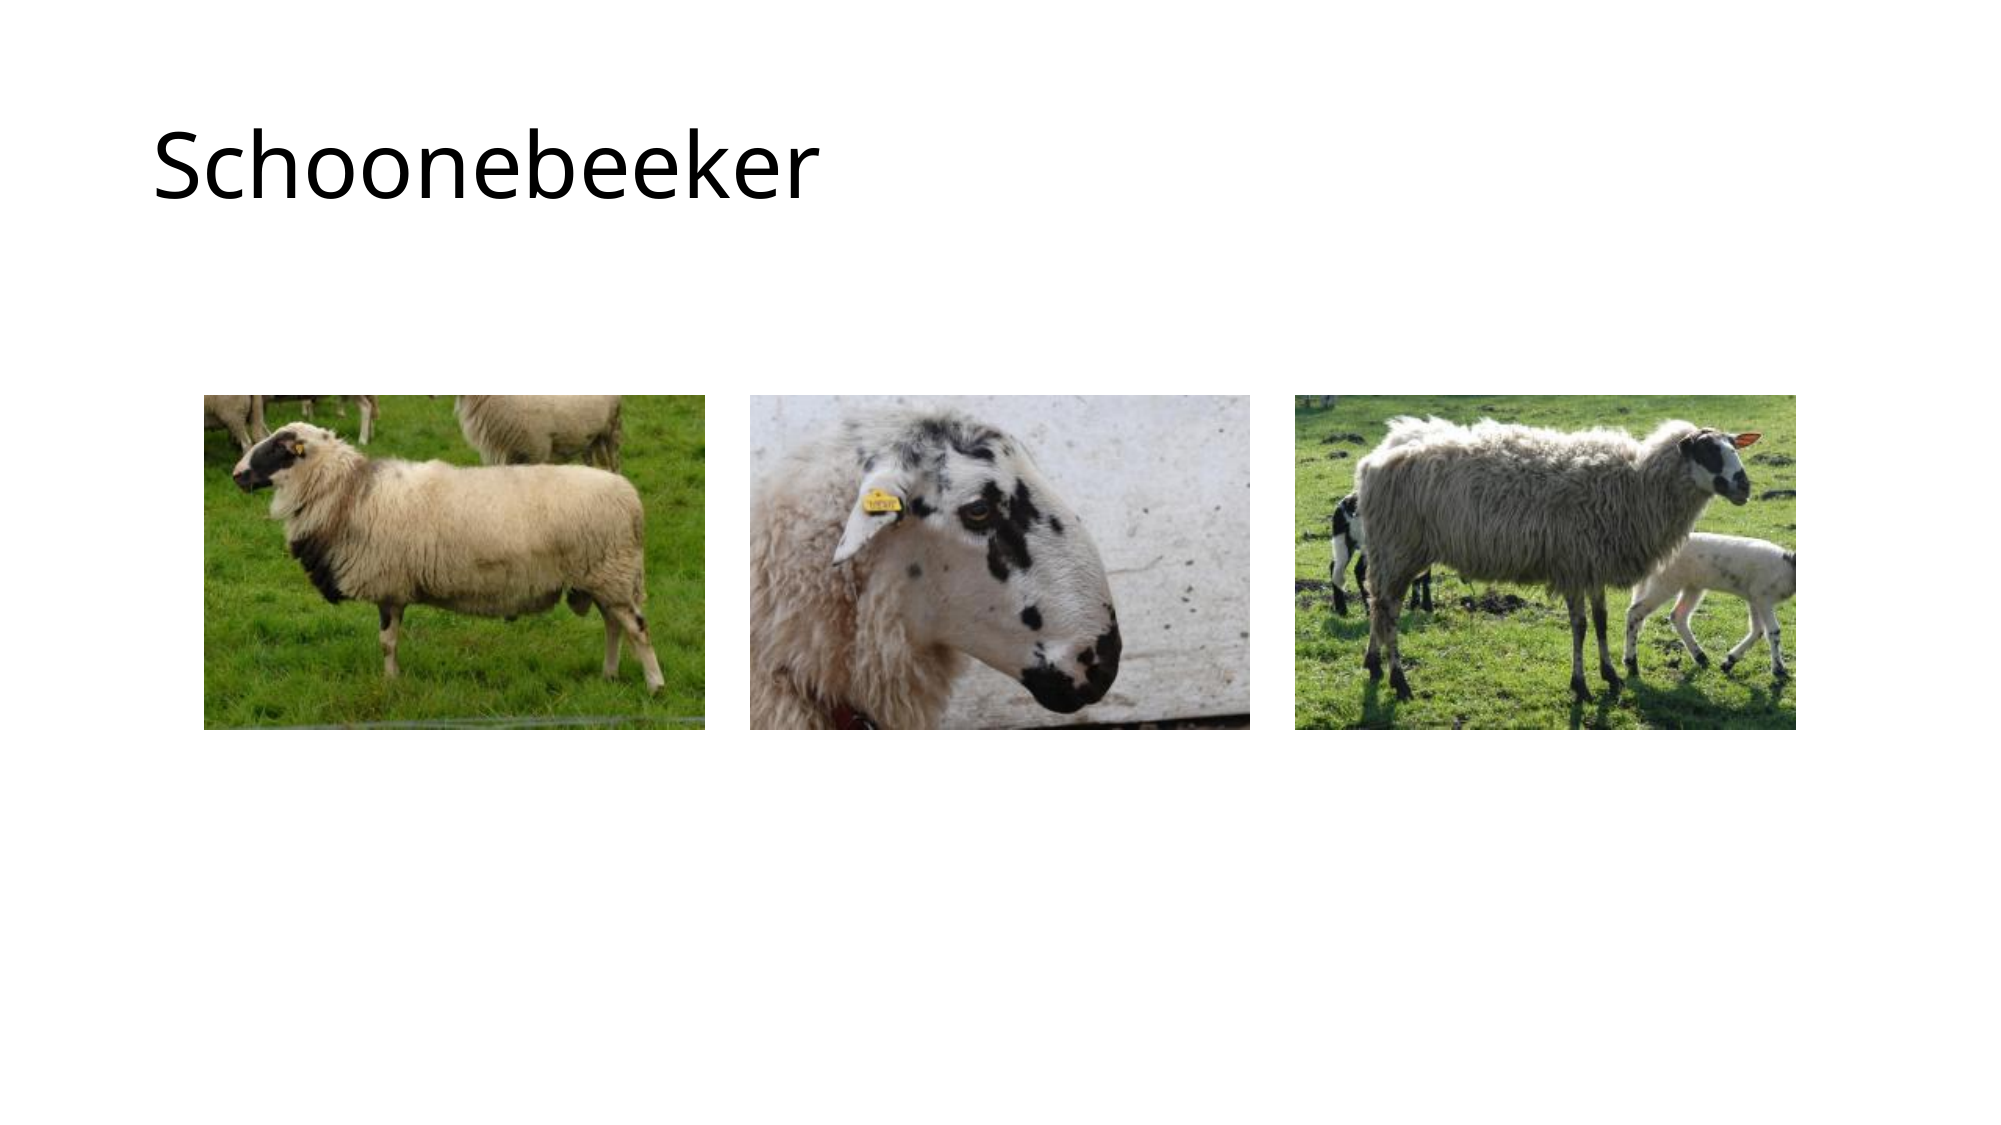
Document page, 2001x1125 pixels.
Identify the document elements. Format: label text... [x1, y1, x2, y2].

picture [1295, 395, 1796, 730]
picture [749, 395, 1250, 730]
picture [204, 395, 705, 730]
title Schoonebeeker [137, 59, 1863, 278]
